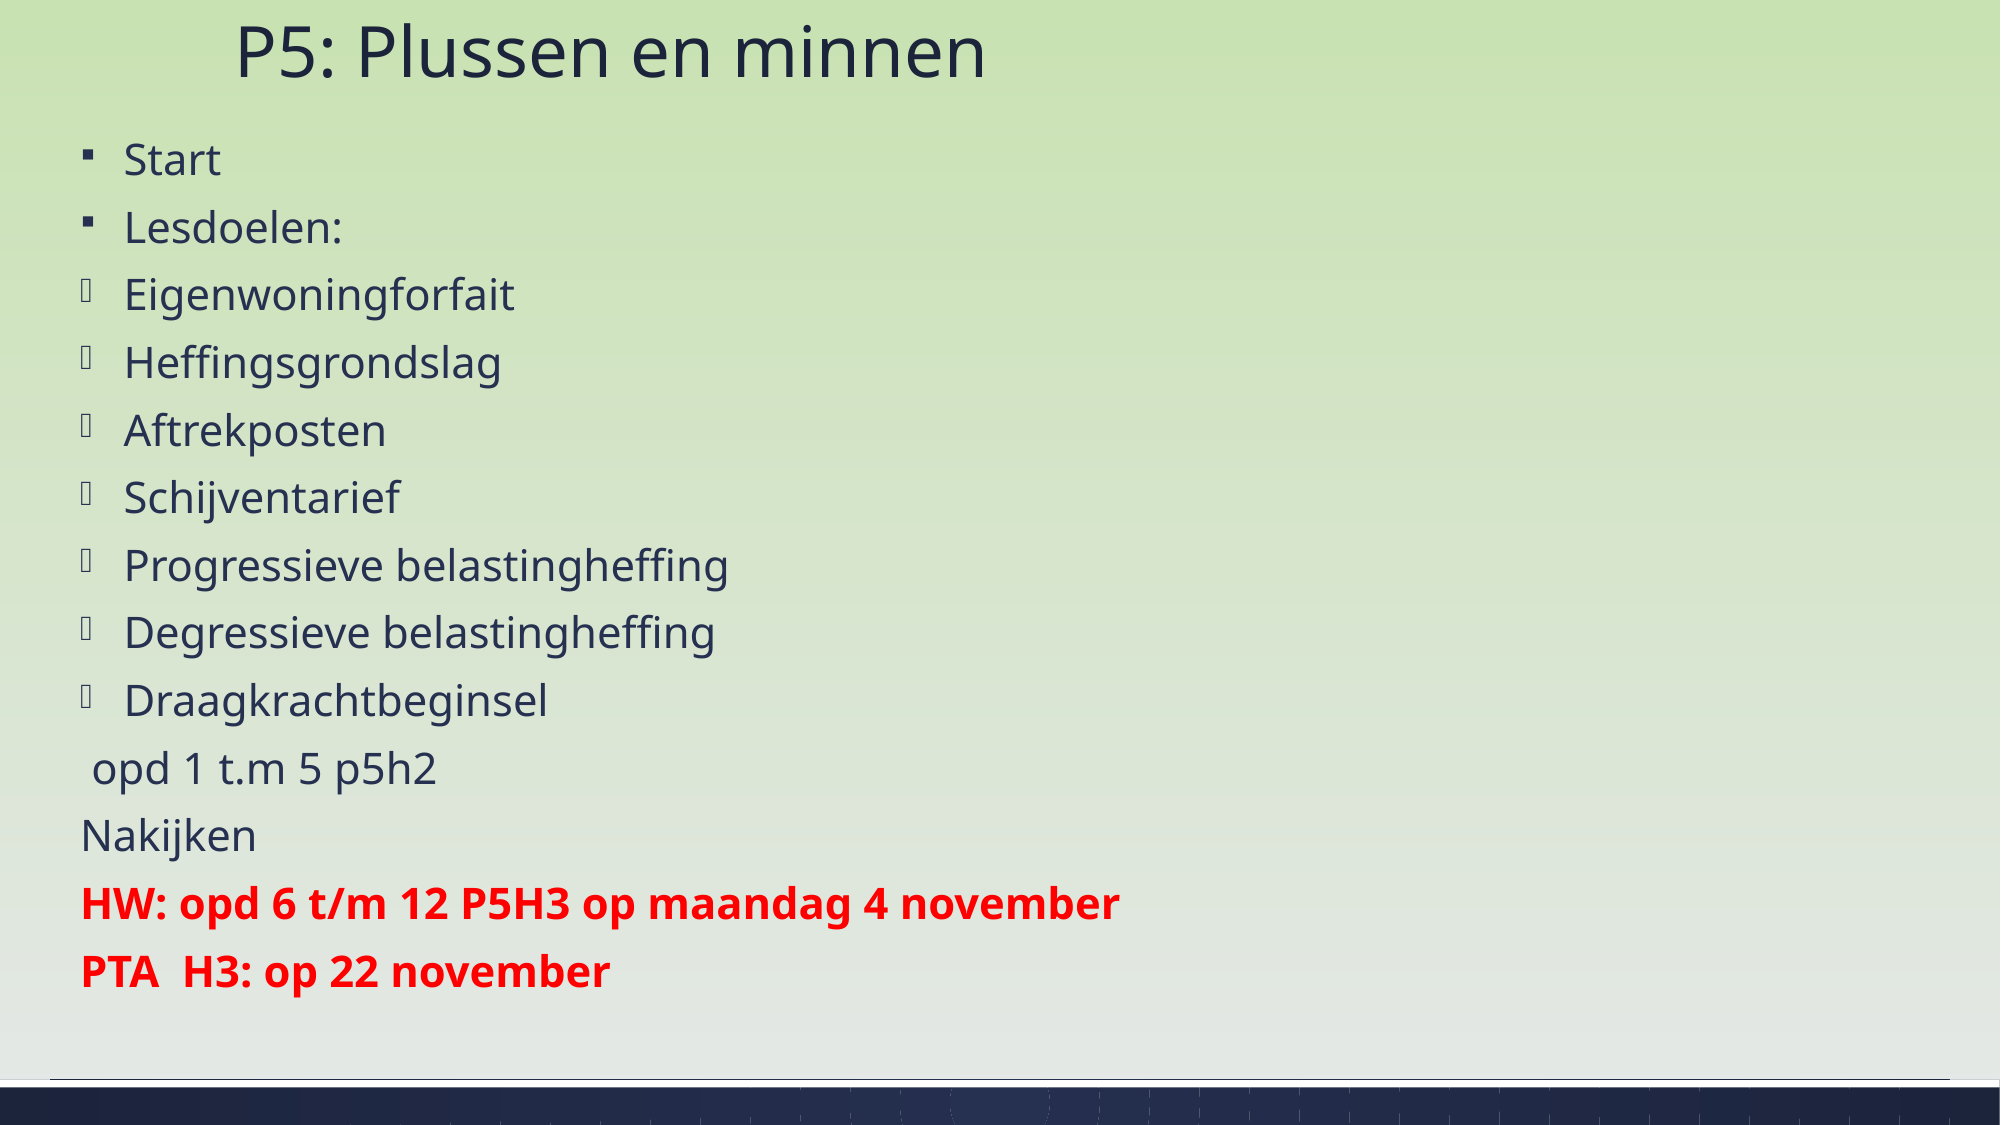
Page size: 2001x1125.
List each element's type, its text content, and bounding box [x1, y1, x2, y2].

title P5: Plussen en minnen [219, 0, 1780, 100]
list Start Lesdoelen: Eigenwoningforfait Heffingsgrondslag Aftrekposten Schijventarief Progressieve belastingheffing Degressieve belastingheffing Draagkrachtbeginsel opd 1 t.m 5 p5h2 Nakijken HW: opd 6 t/m 12 P5H3 op maandag 4 november PTA H3: op 22 november [56, 130, 1780, 1012]
